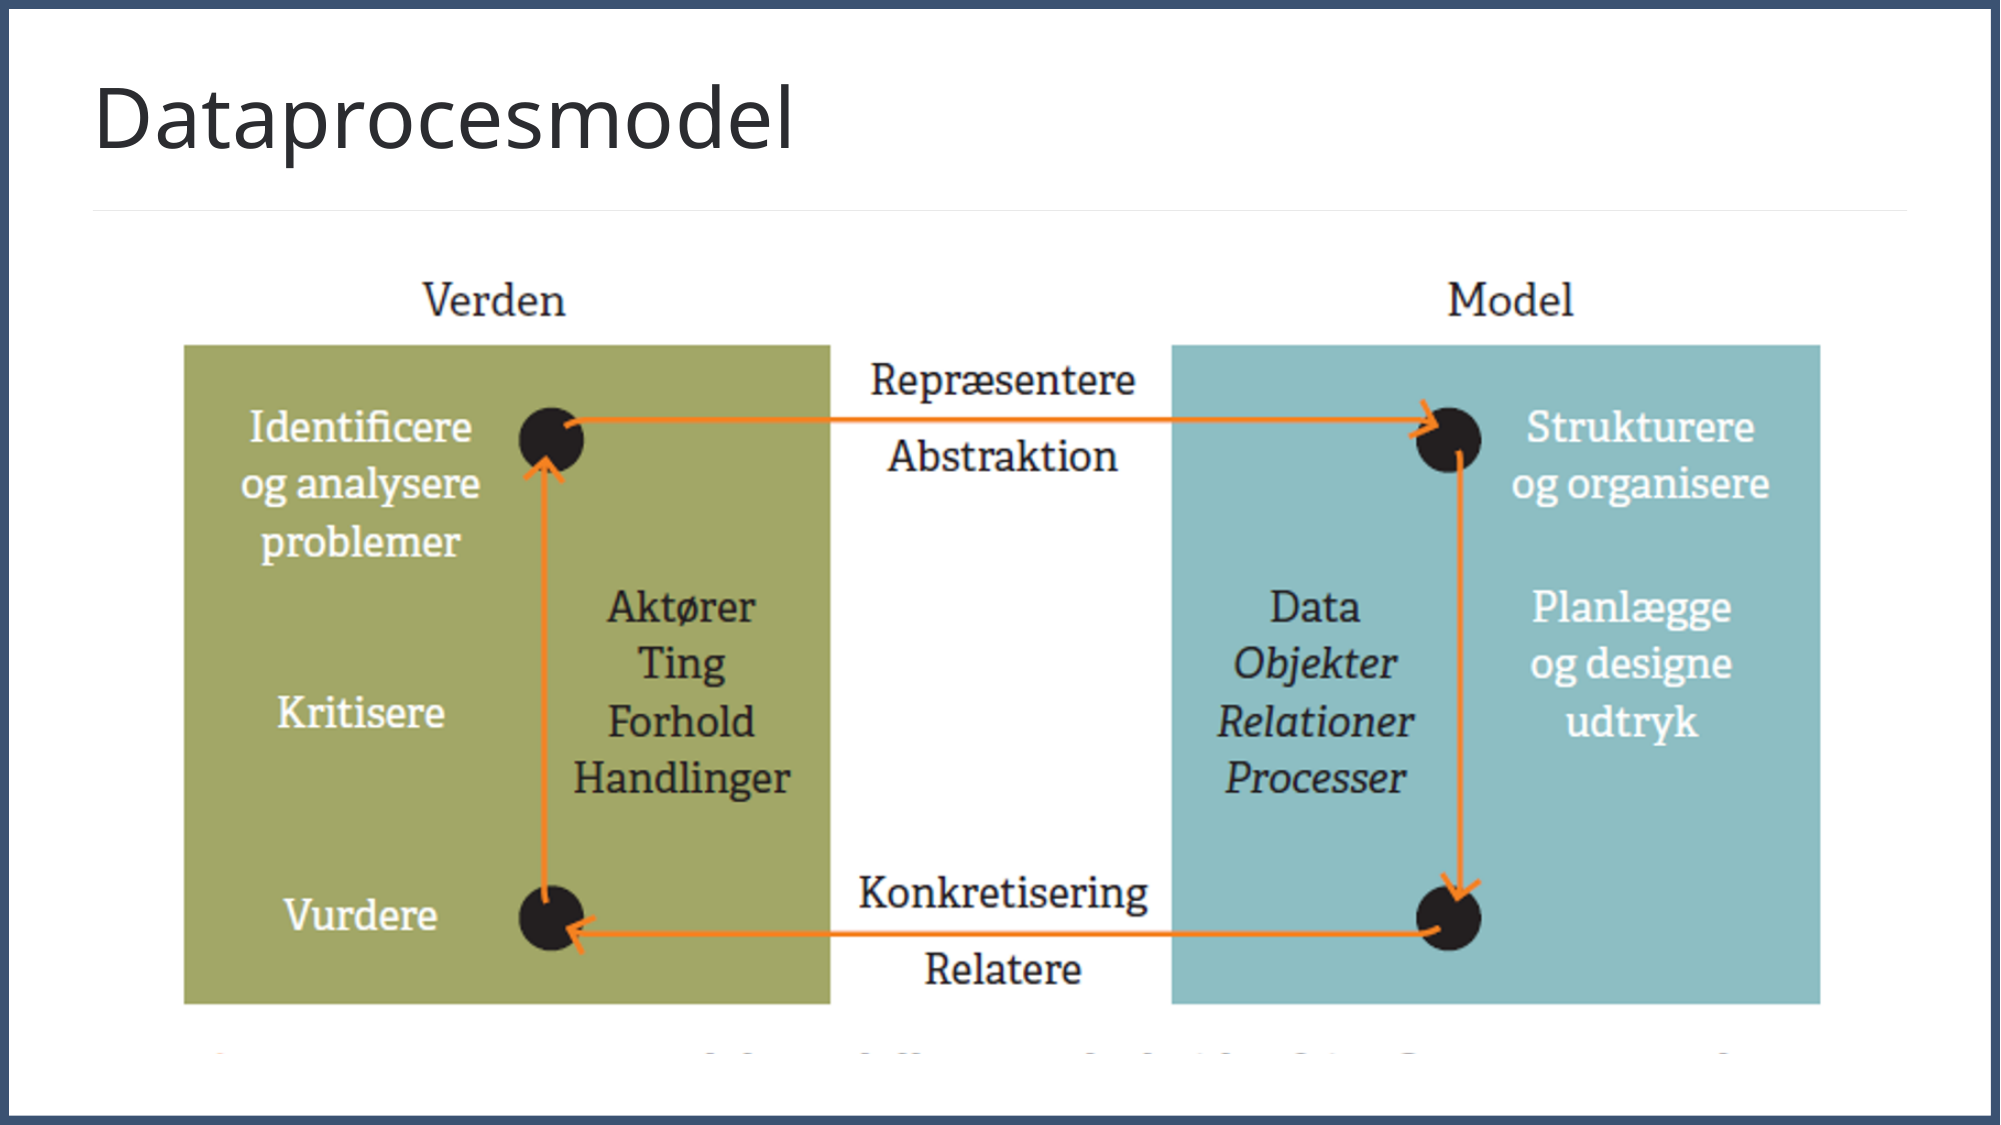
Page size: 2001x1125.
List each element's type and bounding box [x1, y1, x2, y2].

text_box [0, 0, 2000, 1125]
